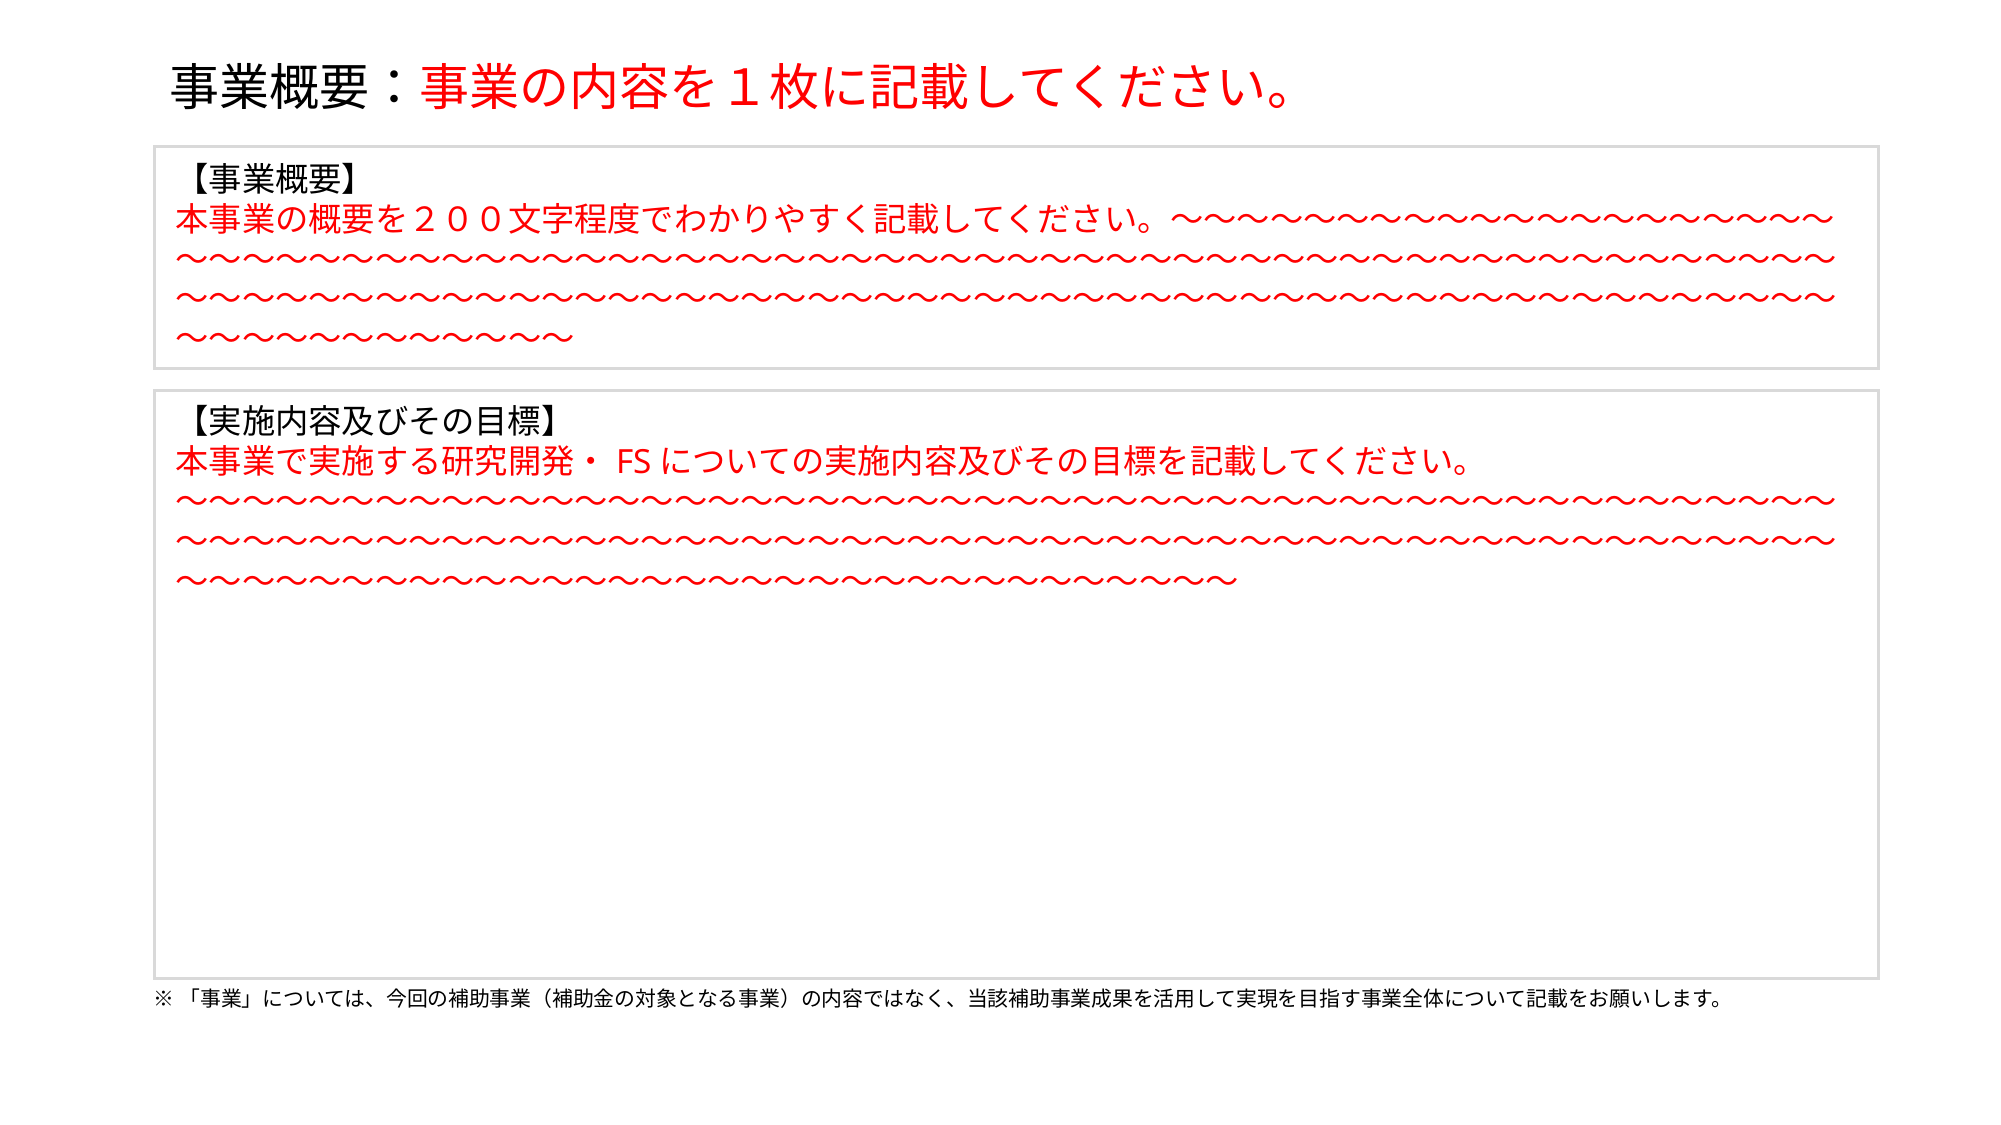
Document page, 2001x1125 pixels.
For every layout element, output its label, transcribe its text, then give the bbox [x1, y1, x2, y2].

text_box 【事業概要】 本事業の概要を２００文字程度でわかりやすく記載してください。～～～～～～～～～～～～～～～～～～～～～～～～～～～～～～～～～～～～～～～～～～～～～～～～～～～～～～～～～～～～～～～～～～～～～～～～～～～～～～～～～～～～～～～～～～～～～～～～～～～～～～～～～～～～～～～～～～～～～～～～～～～～～～～～～～～～ [153, 145, 1880, 370]
text_box ※「事業」については、今回の補助事業（補助金の対象となる事業）の内容ではなく、当該補助事業成果を活用して実現を目指す事業全体について記載をお願いします。 [139, 978, 1879, 1019]
text_box 【実施内容及びその目標】 本事業で実施する研究開発・FSについての実施内容及びその目標を記載してください。 ～～～～～～～～～～～～～～～～～～～～～～～～～～～～～～～～～～～～～～～～～～～～～～～～～～～～～～～～～～～～～～～～～～～～～～～～～～～～～～～～～～～～～～～～～～～～～～～～～～～～～～～～～～～～～～～～～～～～～～～～～～～～～～～～～～～～ [153, 389, 1880, 980]
text_box 事業概要：事業の内容を１枚に記載してください。 [154, 54, 1432, 125]
